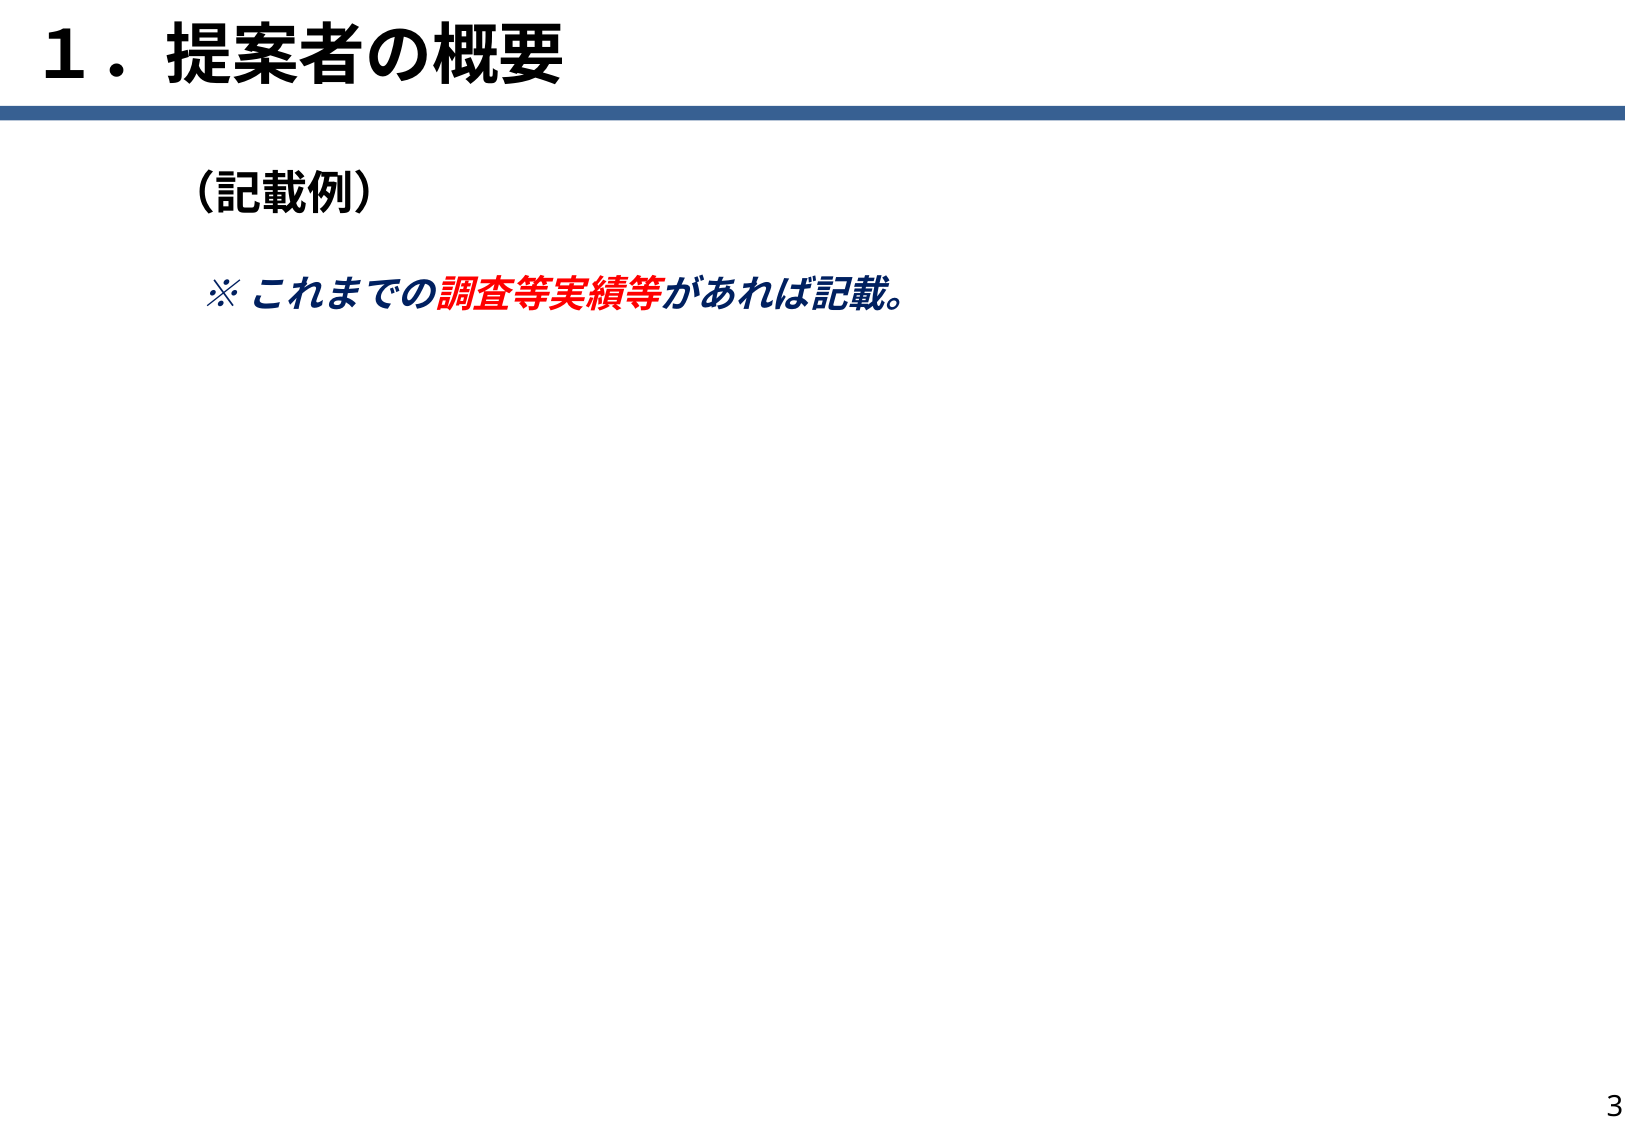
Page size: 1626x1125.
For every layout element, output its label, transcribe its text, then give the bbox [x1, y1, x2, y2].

text_box （記載例） [169, 163, 1364, 220]
title １．提案者の概要 [31, 12, 1578, 92]
text_box 2 [1530, 1087, 1624, 1125]
text_box ※これまでの調査等実績等があれば記載。 [201, 269, 1625, 315]
